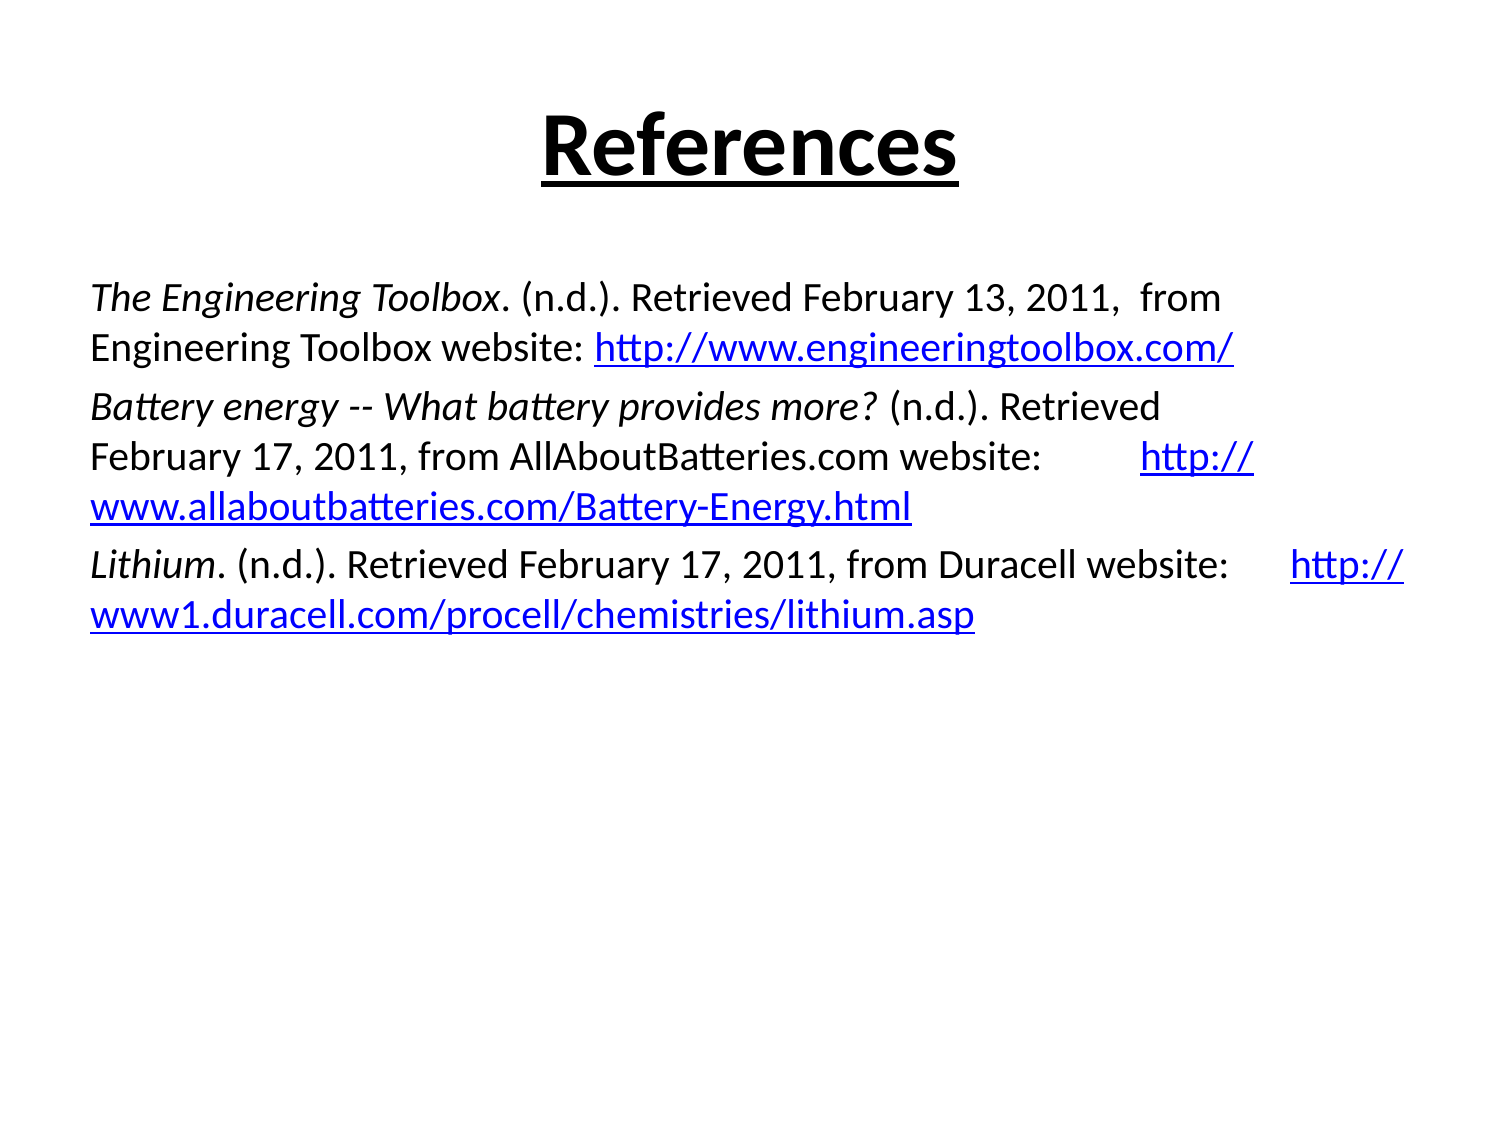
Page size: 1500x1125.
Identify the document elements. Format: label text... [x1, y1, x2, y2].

list The Engineering Toolbox. (n.d.). Retrieved February 13, 2011, from Engineering Toolbox website: http://www.engineeringtoolbox.com/ Battery energy -- What battery provides more? (n.d.). Retrieved February 17, 2011, from AllAboutBatteries.com website: http://www.allaboutbatteries.com/Battery-Energy.html Lithium. (n.d.). Retrieved February 17, 2011, from Duracell website: http://www1.duracell.com/procell/chemistries/lithium.asp [75, 262, 1425, 1005]
title References [75, 45, 1425, 233]
